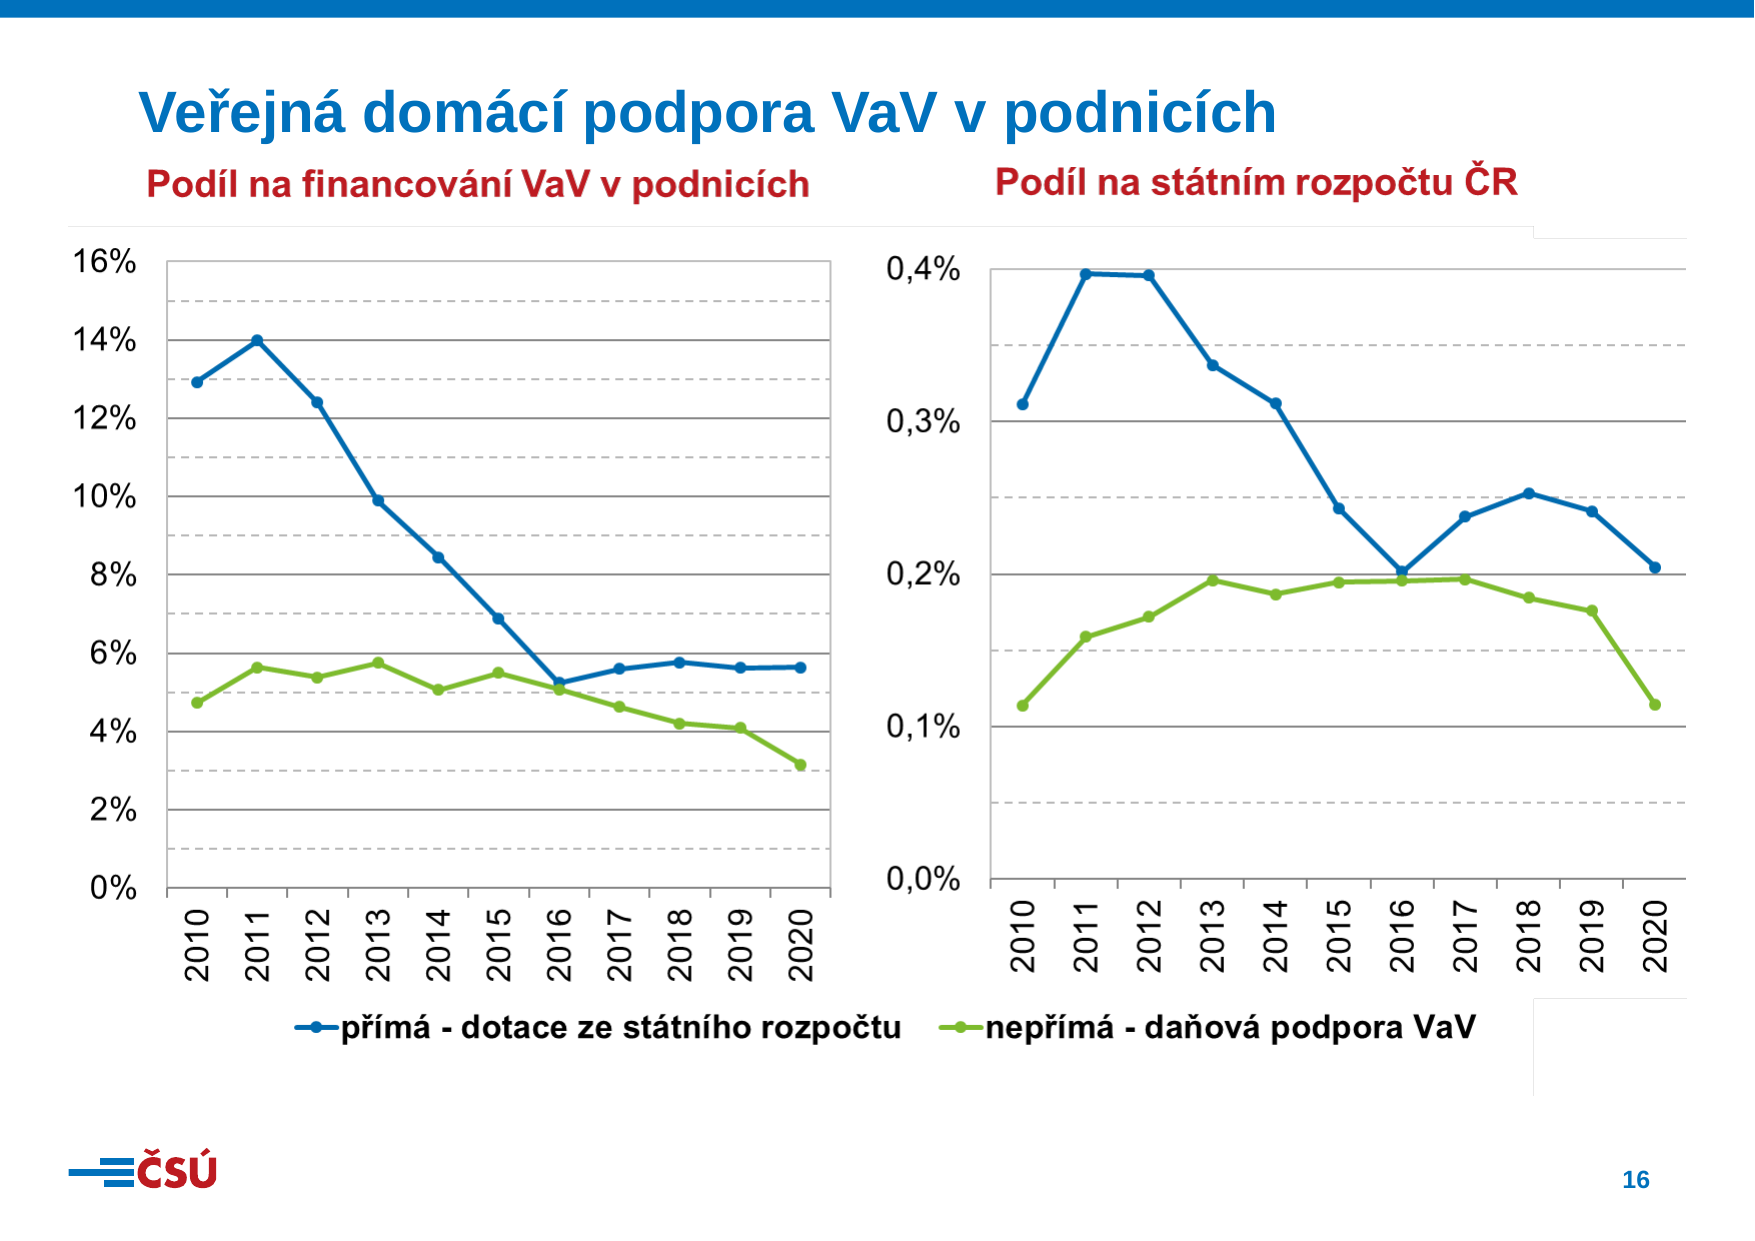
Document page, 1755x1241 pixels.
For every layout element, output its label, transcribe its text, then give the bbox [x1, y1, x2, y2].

picture [67, 144, 1687, 1096]
list Veřejná domácí podpora VaV v podnicích [138, 73, 1716, 148]
